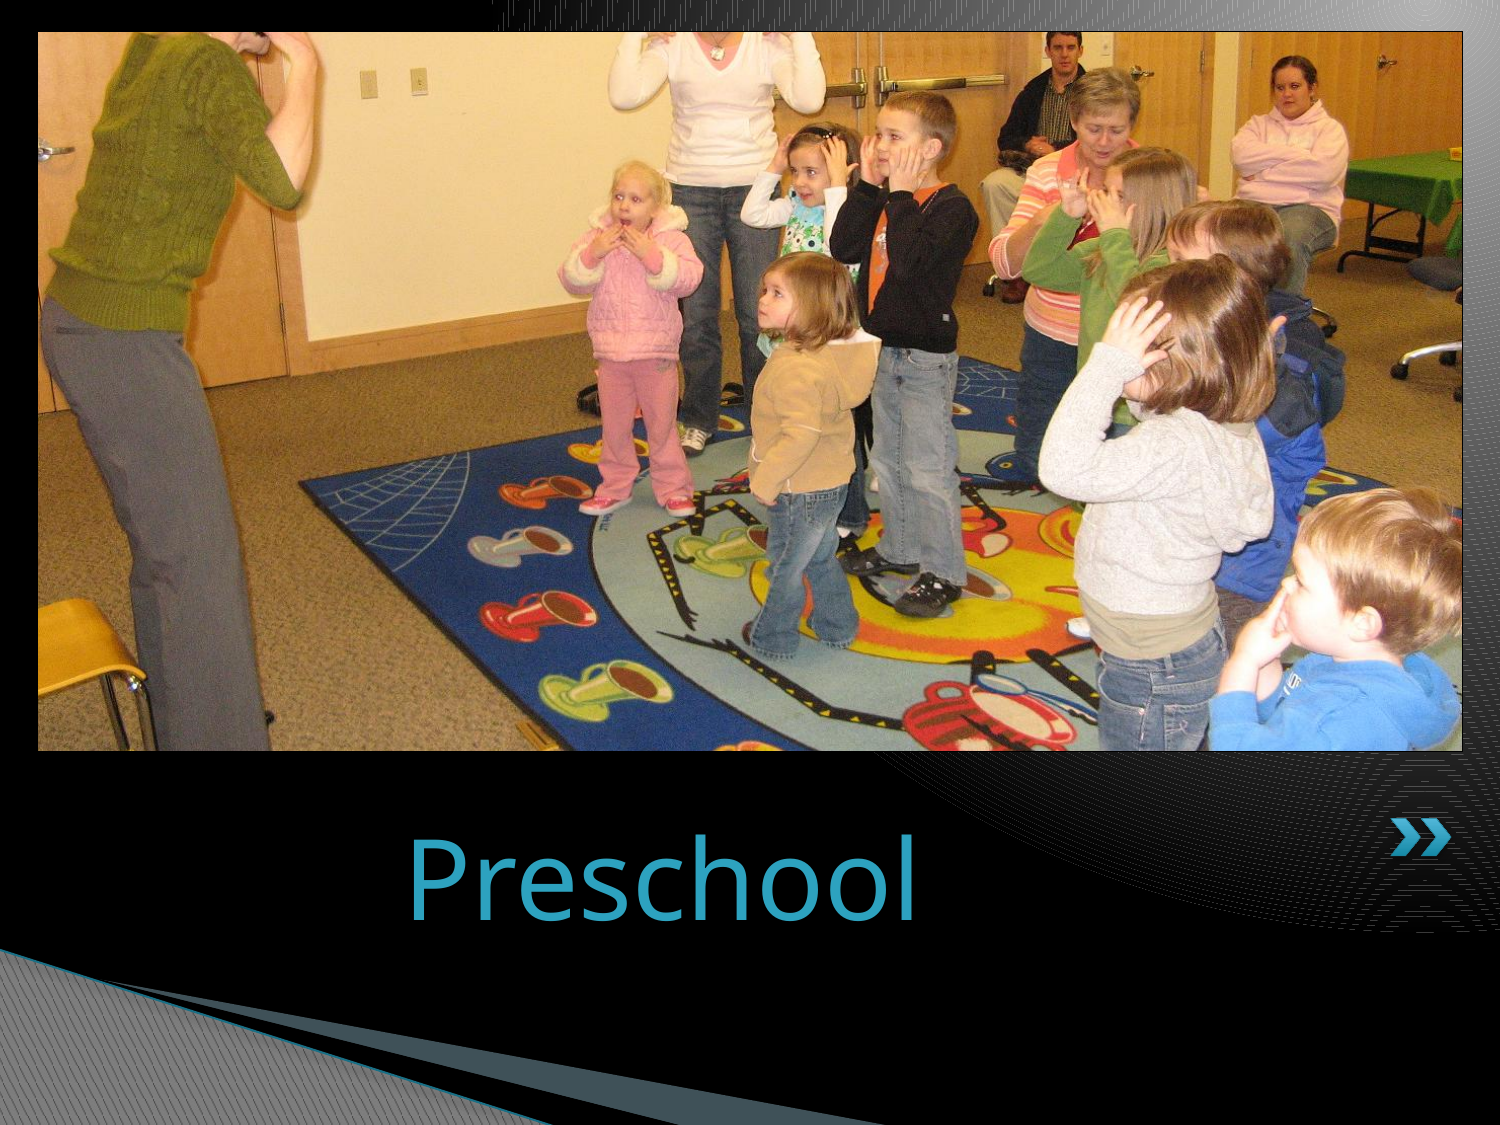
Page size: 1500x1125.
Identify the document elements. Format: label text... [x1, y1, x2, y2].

picture [0, 952, 543, 1125]
picture [37, 30, 1463, 752]
title Preschool [0, 800, 1325, 893]
